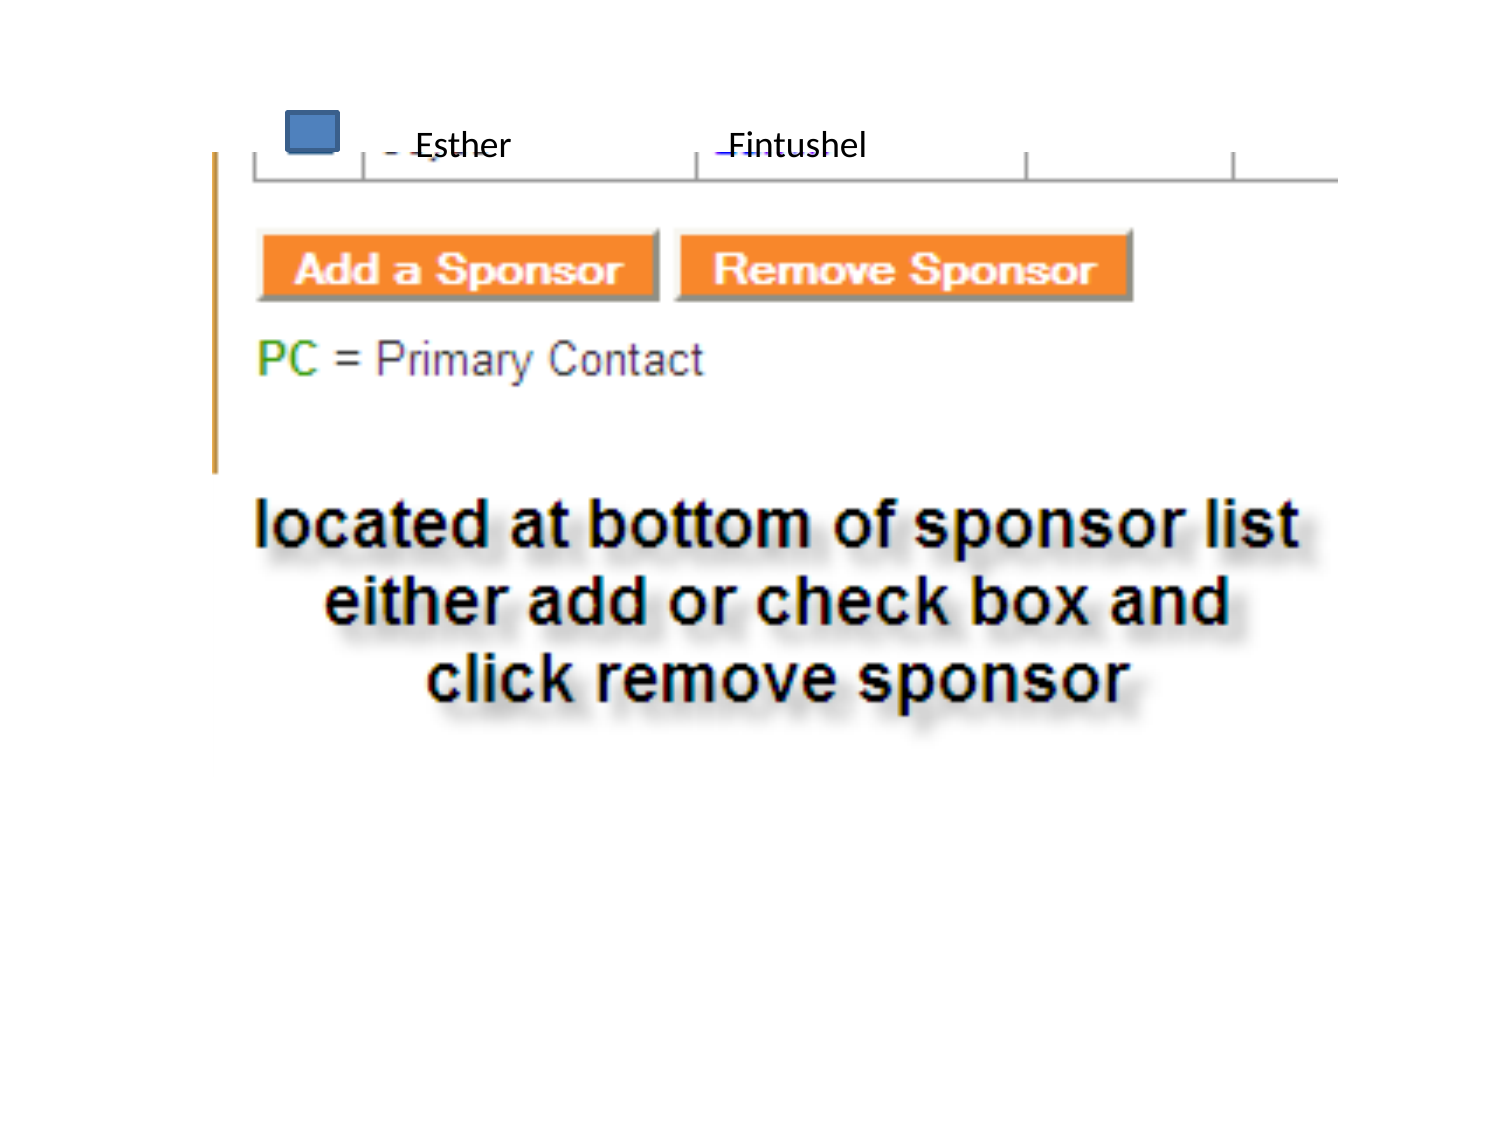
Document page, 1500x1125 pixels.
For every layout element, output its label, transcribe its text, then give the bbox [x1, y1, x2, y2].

text_box Fintushel [713, 112, 883, 151]
text_box [285, 110, 340, 151]
picture [212, 152, 1338, 777]
text_box Esther [400, 112, 527, 151]
